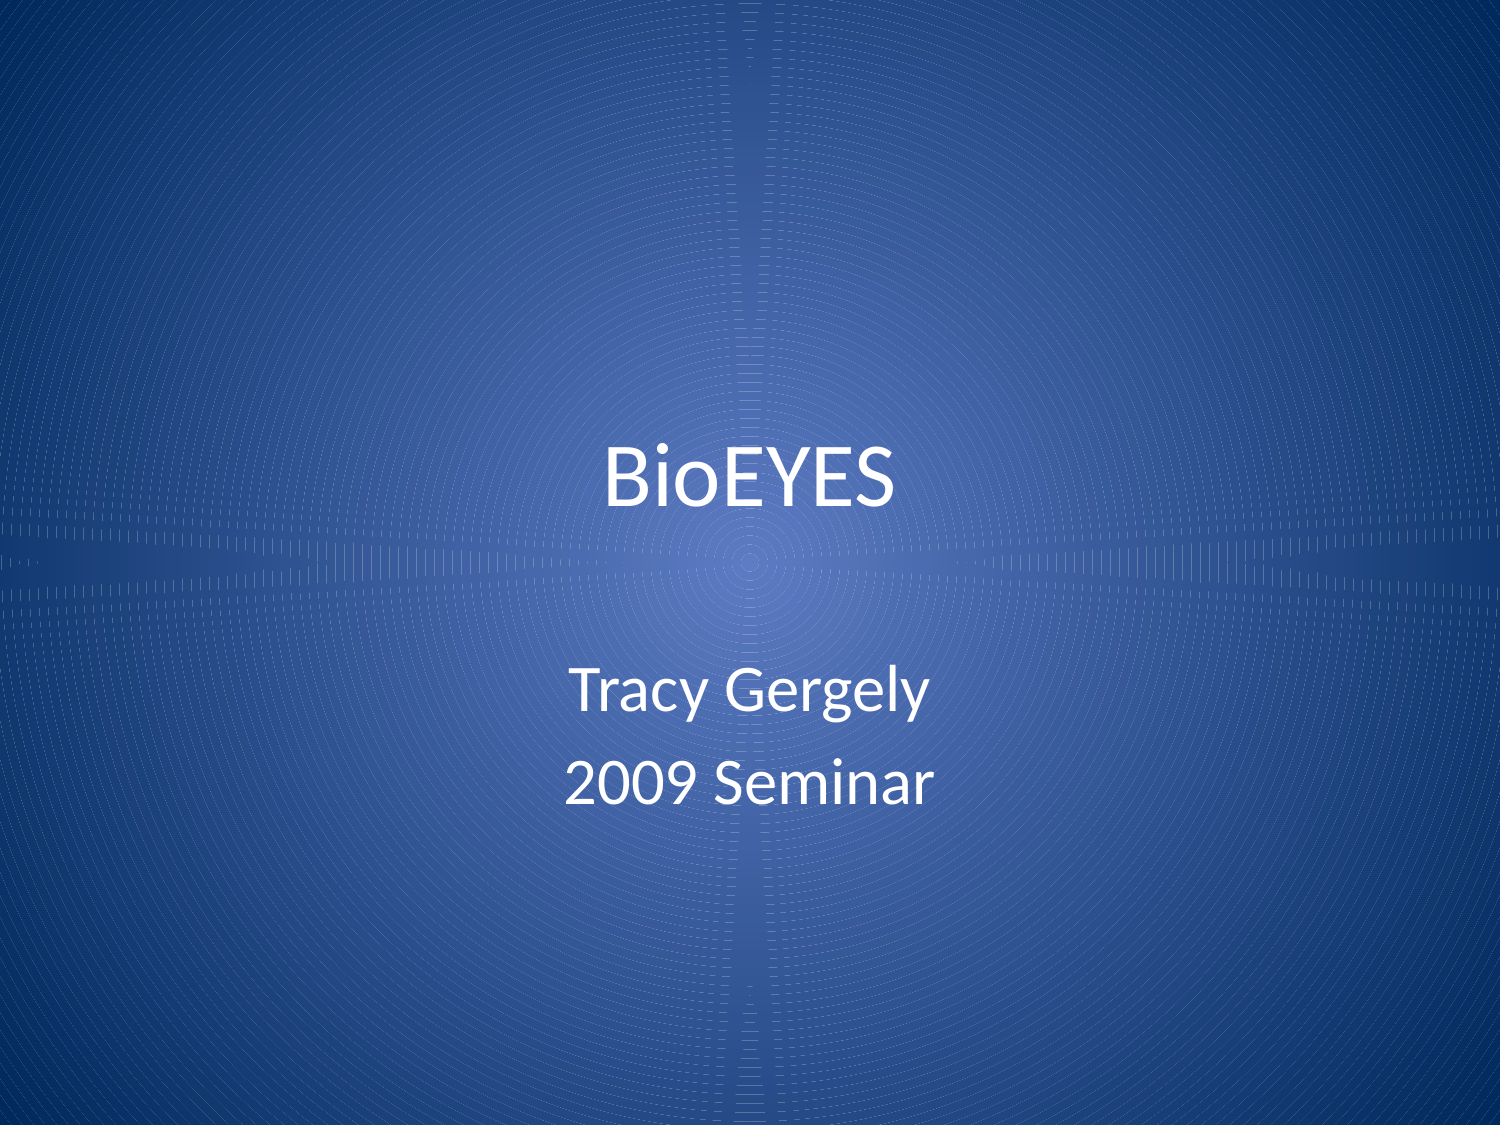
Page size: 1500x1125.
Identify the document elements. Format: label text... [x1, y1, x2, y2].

title BioEYES [112, 349, 1388, 591]
subtitle Tracy Gergely 2009 Seminar [225, 637, 1275, 925]
